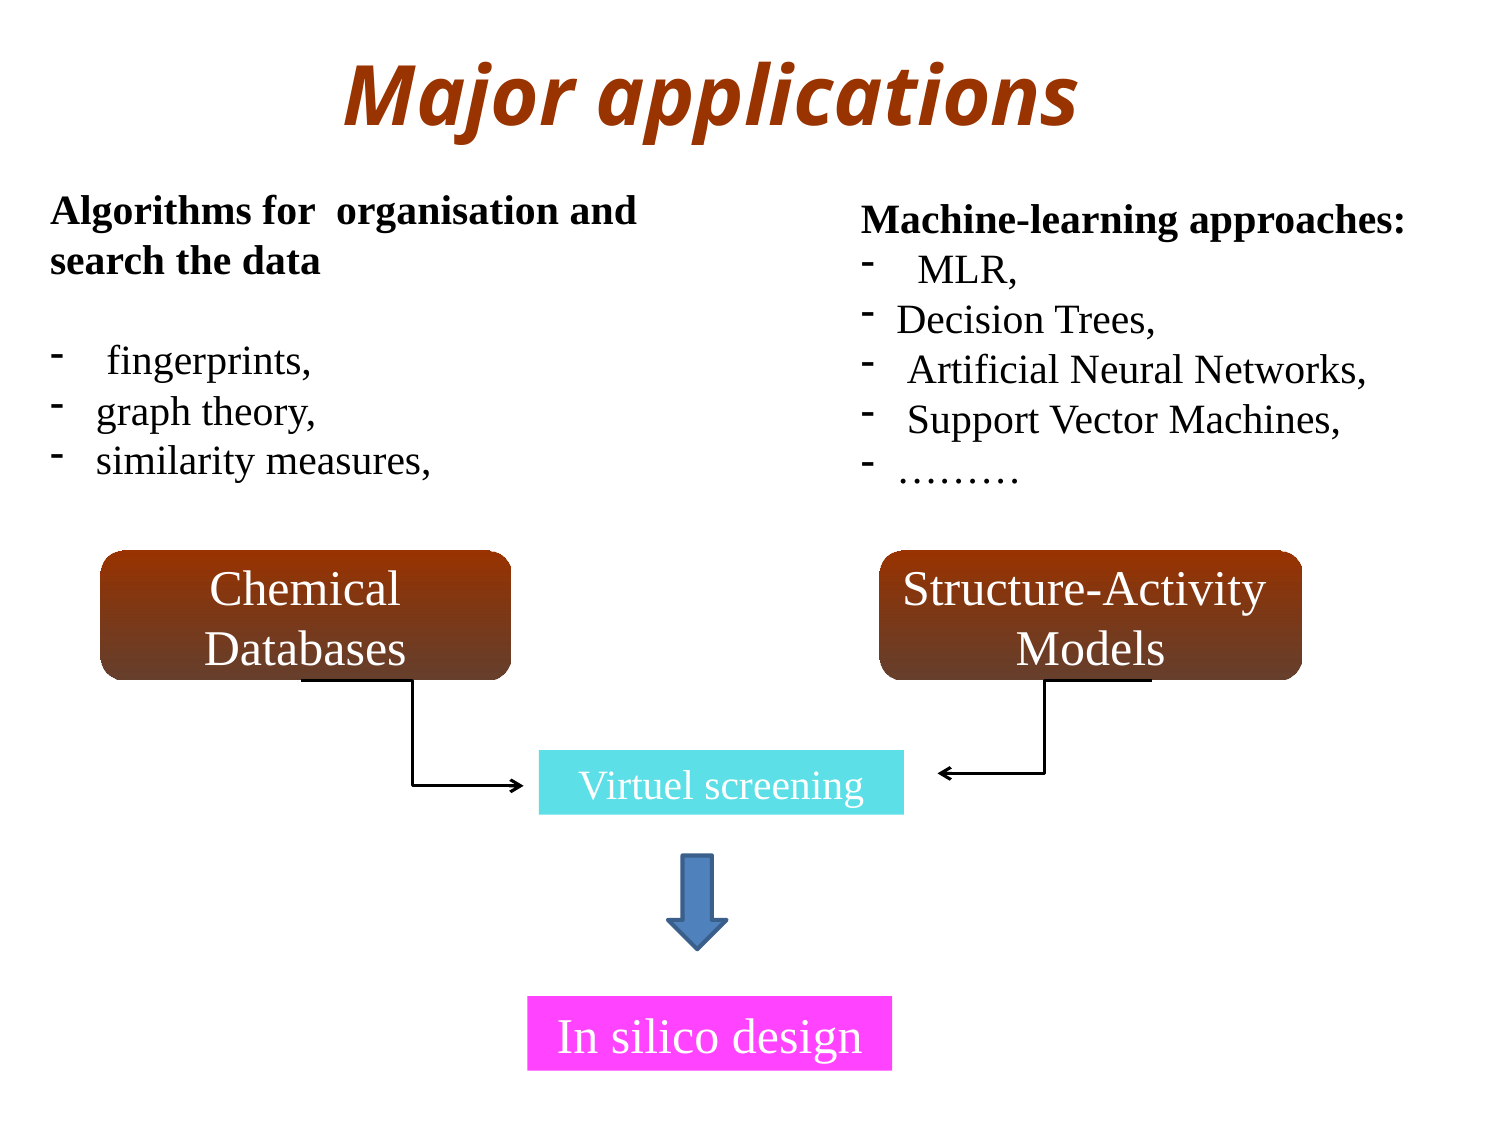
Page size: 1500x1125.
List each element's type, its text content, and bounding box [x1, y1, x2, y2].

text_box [937, 680, 1152, 774]
text_box In silico design [527, 996, 893, 1071]
text_box [665, 853, 729, 952]
text_box Machine-learning approaches: MLR, Decision Trees, Artificial Neural Networks, Support Vector Machines, ……… [846, 184, 1423, 500]
text_box Algorithms for organisation and search the data fingerprints, graph theory, similarity measures, [35, 175, 656, 491]
text_box Structure-Activity Models [879, 550, 1302, 680]
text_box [300, 680, 524, 786]
text_box Major applications [328, 35, 1262, 150]
text_box Chemical Databases [100, 550, 511, 680]
text_box Virtuel screening [538, 750, 904, 815]
